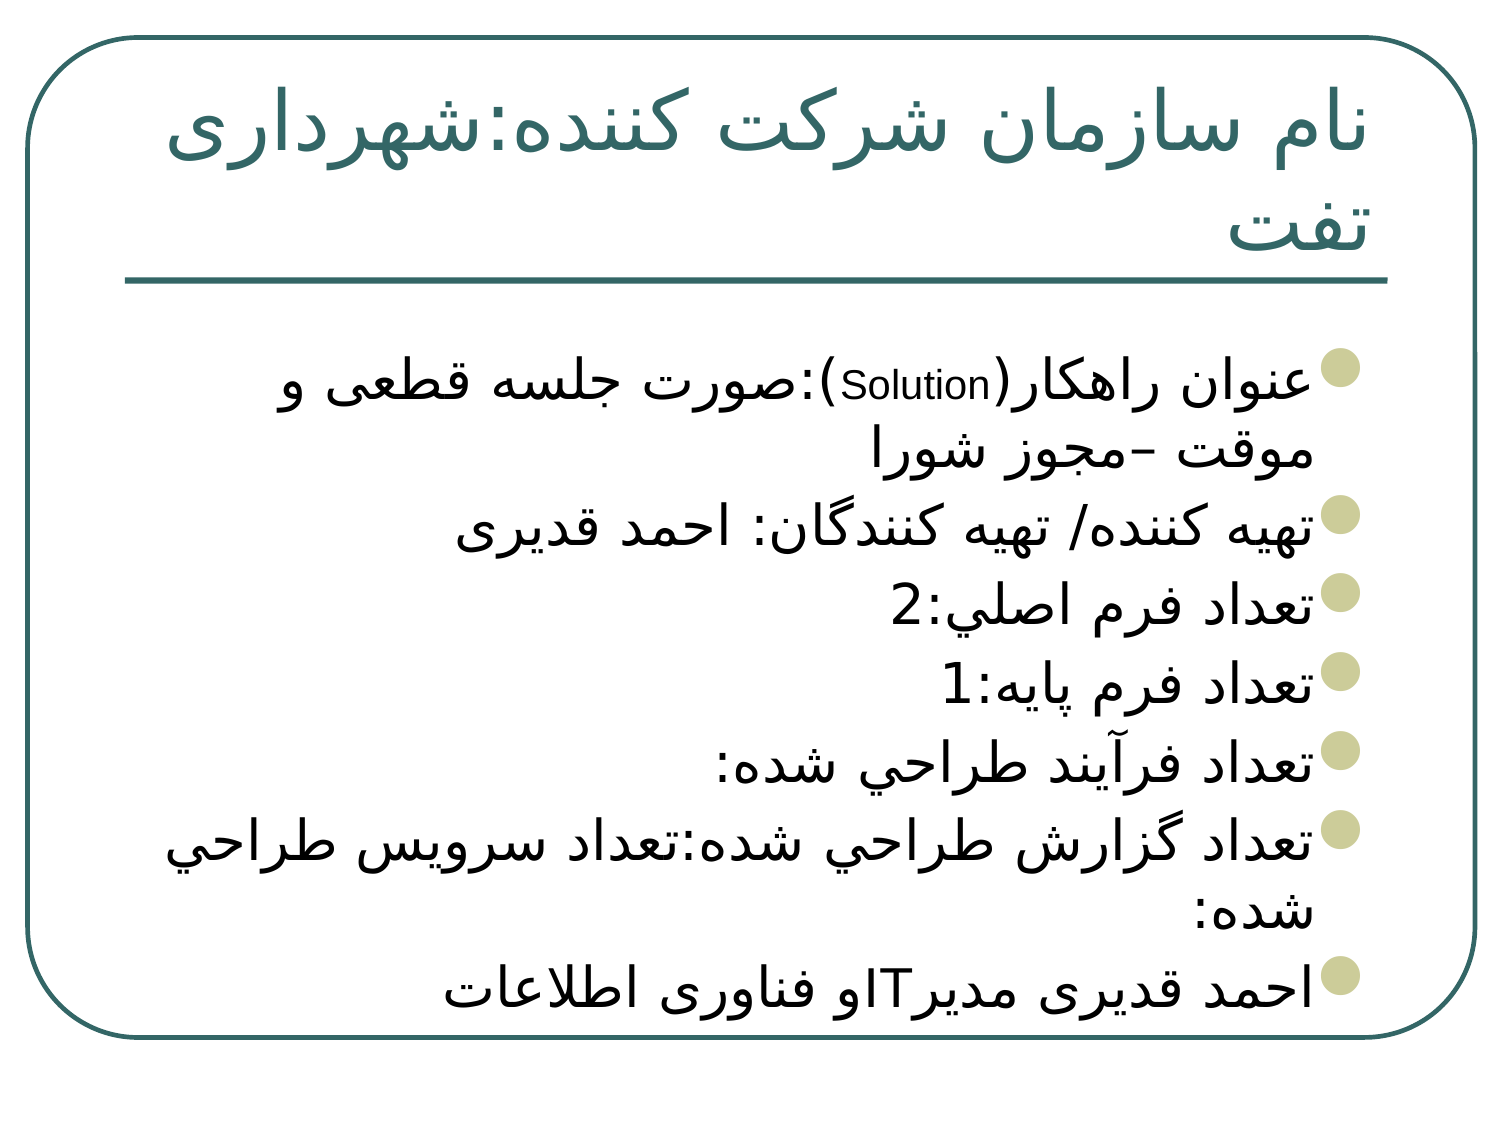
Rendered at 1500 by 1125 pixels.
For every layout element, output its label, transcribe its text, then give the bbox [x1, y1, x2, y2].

title نام سازمان شركت كننده:شهرداری تفت [125, 87, 1388, 275]
list عنوان راهكار(Solution):صورت جلسه قطعی و موقت –مجوز شورا تهيه كننده/ تهيه كنندگان: احمد قدیری تعداد فرم اصلي:2 تعداد فرم پايه:1 تعداد فرآيند طراحي شده: تعداد گزارش طراحي شده:تعداد سرويس طراحي شده: احمد قدیری مدیرITو فناوری اطلاعات [132, 335, 1408, 991]
